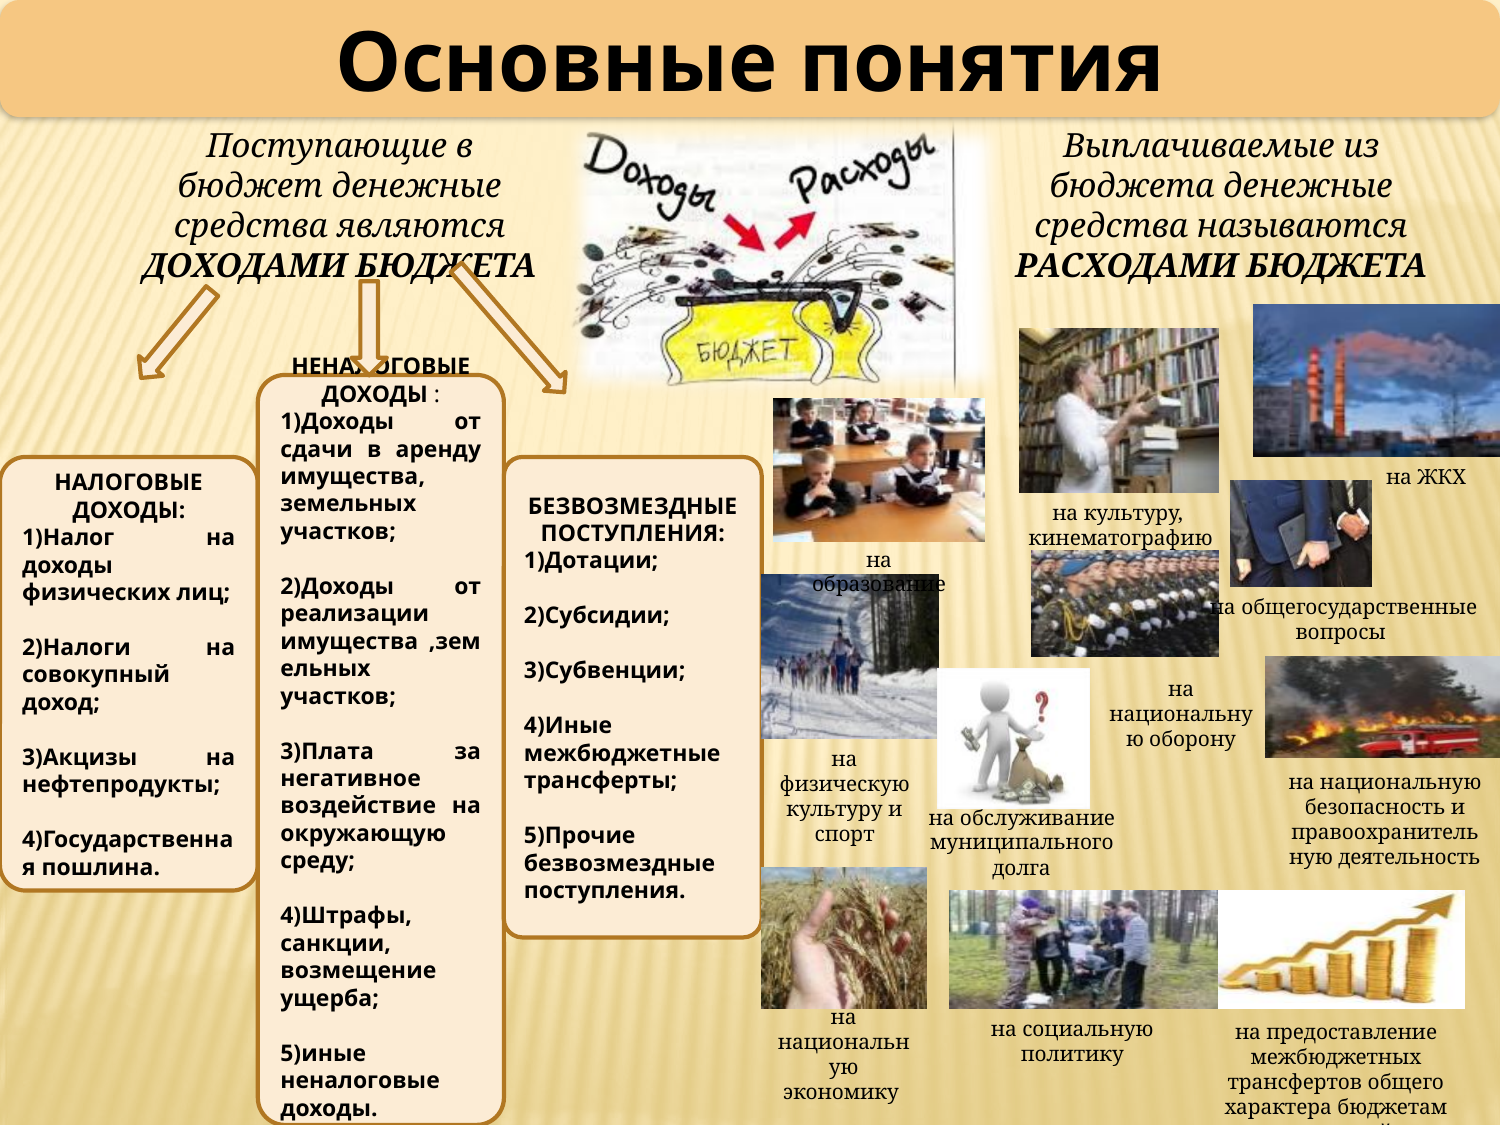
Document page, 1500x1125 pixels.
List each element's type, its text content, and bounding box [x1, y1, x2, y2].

text_box на обслуживание муниципального долга [903, 796, 1140, 887]
picture [1230, 480, 1373, 587]
text_box на социальную политику [972, 1028, 1171, 1073]
text_box Основные понятия [0, 0, 1500, 120]
text_box на культуру, кинематографию [1007, 492, 1220, 557]
text_box Поступающие в бюджет денежные средства являются ДОХОДАМИ БЮДЖЕТА [117, 117, 560, 292]
picture [948, 890, 1466, 1010]
text_box [349, 279, 389, 378]
picture [1253, 304, 1500, 458]
picture [1030, 550, 1220, 658]
picture [1019, 327, 1219, 493]
text_box на ЖКХ [1366, 474, 1500, 496]
text_box на национальную оборону [1098, 667, 1256, 758]
text_box на общегосударственные вопросы [1227, 586, 1500, 651]
text_box на физическую культуру и спорт [750, 738, 927, 853]
picture [1265, 655, 1500, 758]
text_box НАЛОГОВЫЕ ДОХОДЫ: 1)Налог на доходы физических лиц; 2)Налоги на совокупный доход; 3)Акцизы на нефтепродукты; 4)Государственная пошлина. [0, 454, 255, 893]
text_box на предоставление межбюджетных трансфертов общего характера бюджетам поселений [1171, 1011, 1500, 1125]
text_box на национальную безопасность и правоохранительную деятельность [1269, 772, 1500, 877]
text_box [448, 260, 552, 394]
text_box Выплачиваемые из бюджета денежные средства называются РАСХОДАМИ БЮДЖЕТА [1009, 117, 1447, 292]
picture [761, 866, 927, 1010]
text_box на образование [785, 560, 973, 604]
text_box на национальную экономику [761, 1026, 926, 1111]
text_box НЕНАЛОГОВЫЕ ДОХОДЫ : 1)Доходы от сдачи в аренду имущества, земельных участков; 2)Доходы от реализации имущества ,земельных участков; 3)Плата за негативное воздействие на окружающую среду; 4)Штрафы, санкции, возмещение ущерба; 5)иные неналоговые доходы. [255, 372, 507, 1125]
text_box [136, 284, 221, 381]
picture [562, 116, 1009, 543]
picture [761, 573, 1091, 809]
text_box БЕЗВОЗМЕЗДНЫЕ ПОСТУПЛЕНИЯ: 1)Дотации; 2)Субсидии; 3)Субвенции; 4)Иные межбюджетные трансферты; 5)Прочие безвозмездные поступления. [501, 454, 764, 940]
